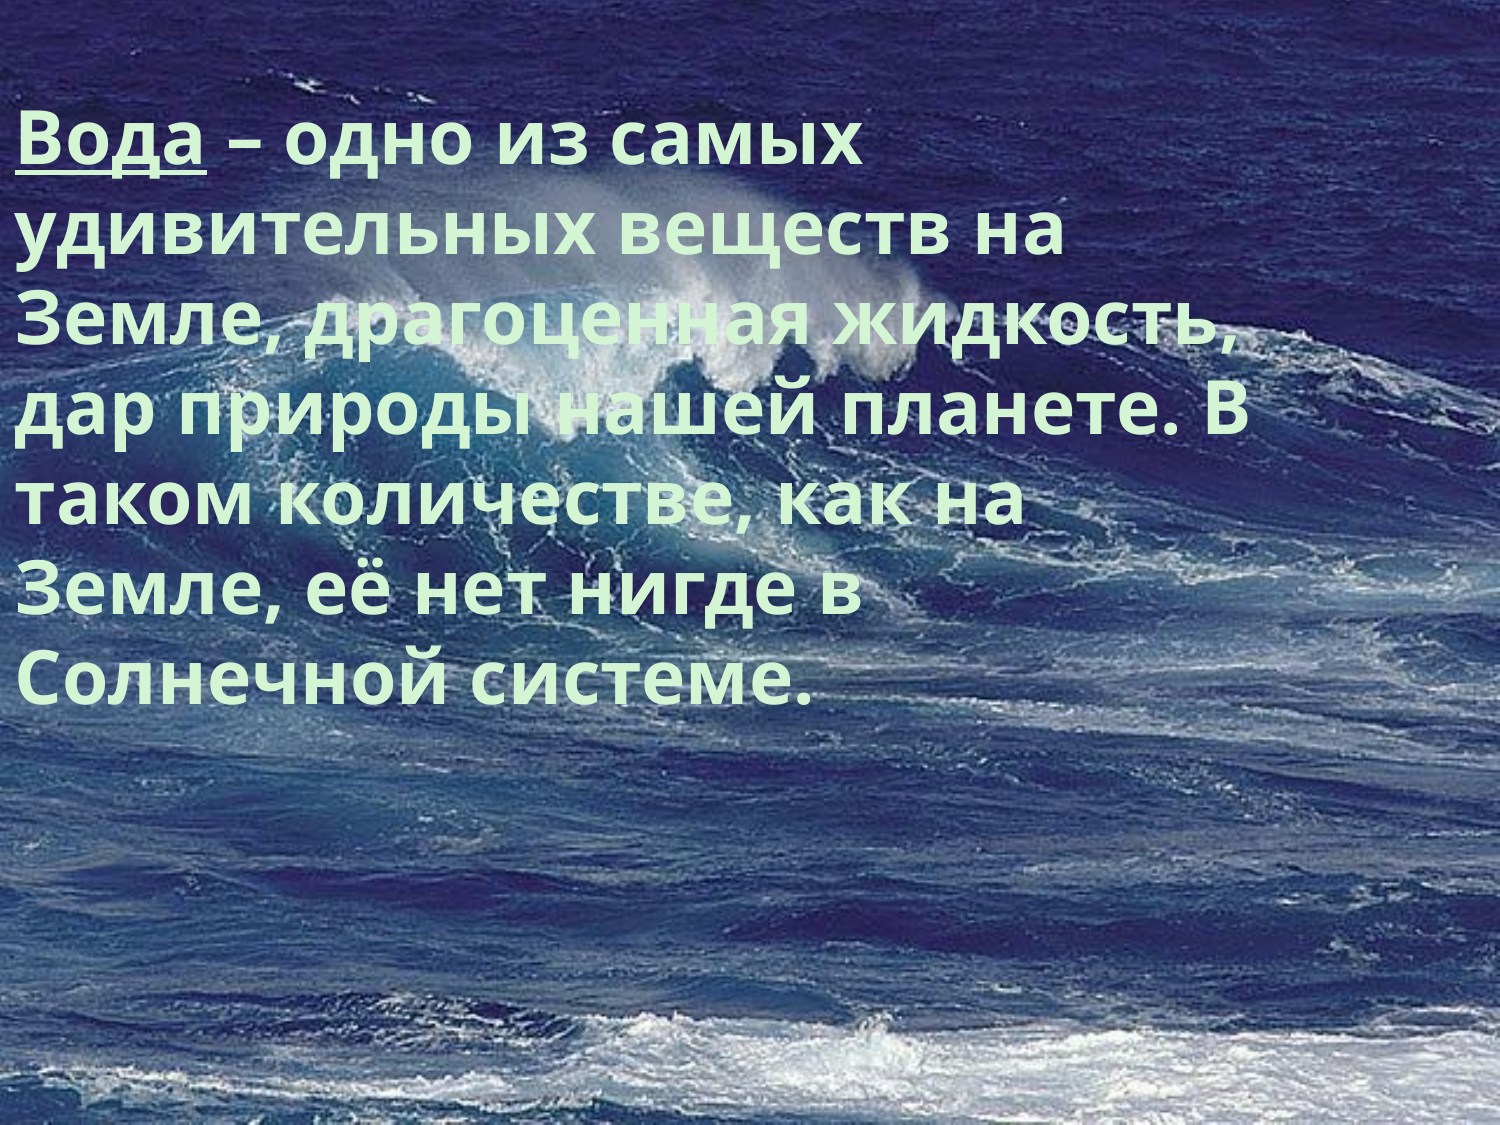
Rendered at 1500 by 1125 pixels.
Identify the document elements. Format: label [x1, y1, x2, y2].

list [0, 0, 1500, 1125]
